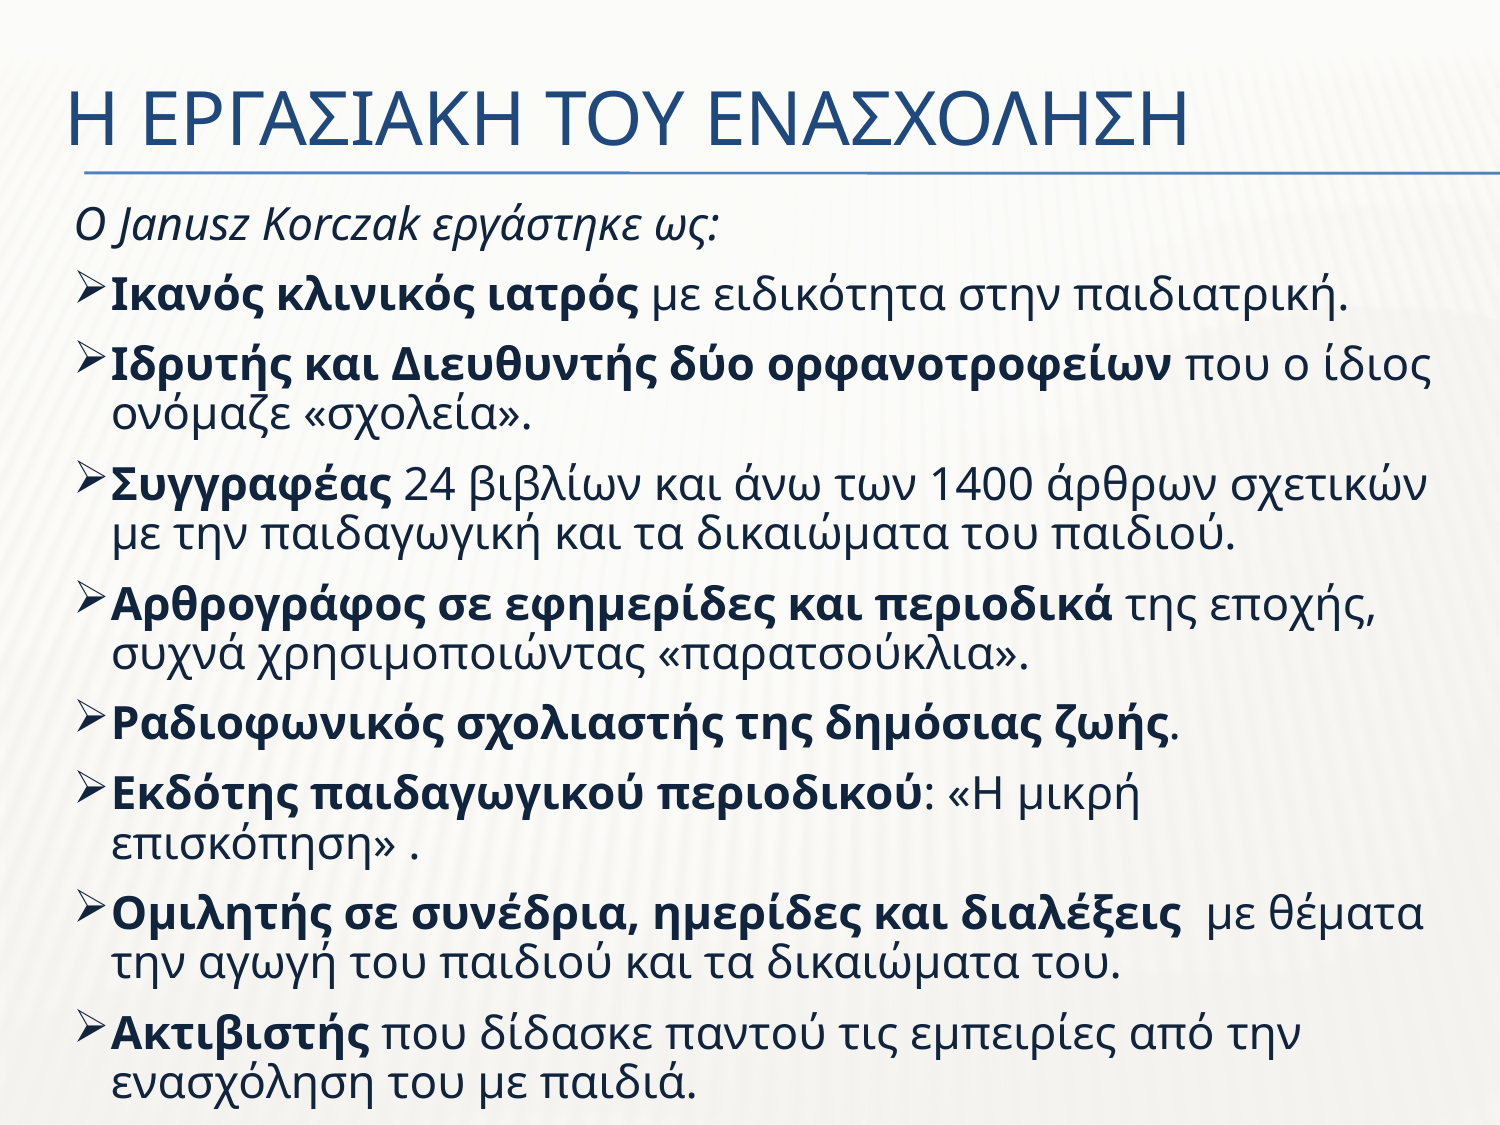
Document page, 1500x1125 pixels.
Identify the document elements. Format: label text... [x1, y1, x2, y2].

text_box Ο Janusz Korczak εργάστηκε ως: Ικανός κλινικός ιατρός με ειδικότητα στην παιδιατρική. Ιδρυτής και Διευθυντής δύο ορφανοτροφείων που ο ίδιος ονόμαζε «σχολεία». Συγγραφέας 24 βιβλίων και άνω των 1400 άρθρων σχετικών με την παιδαγωγική και τα δικαιώματα του παιδιού. Αρθρογράφος σε εφημερίδες και περιοδικά της εποχής, συχνά χρησιμοποιώντας «παρατσούκλια». Ραδιοφωνικός σχολιαστής της δημόσιας ζωής. Εκδότης παιδαγωγικού περιοδικού: «Η μικρή επισκόπηση» . Ομιλητής σε συνέδρια, ημερίδες και διαλέξεις με θέματα την αγωγή του παιδιού και τα δικαιώματα του. Ακτιβιστής που δίδασκε παντού τις εμπειρίες από την ενασχόληση του με παιδιά. [58, 187, 1453, 1125]
title Η εργασιακη του ενασχοληση [49, 46, 1475, 185]
